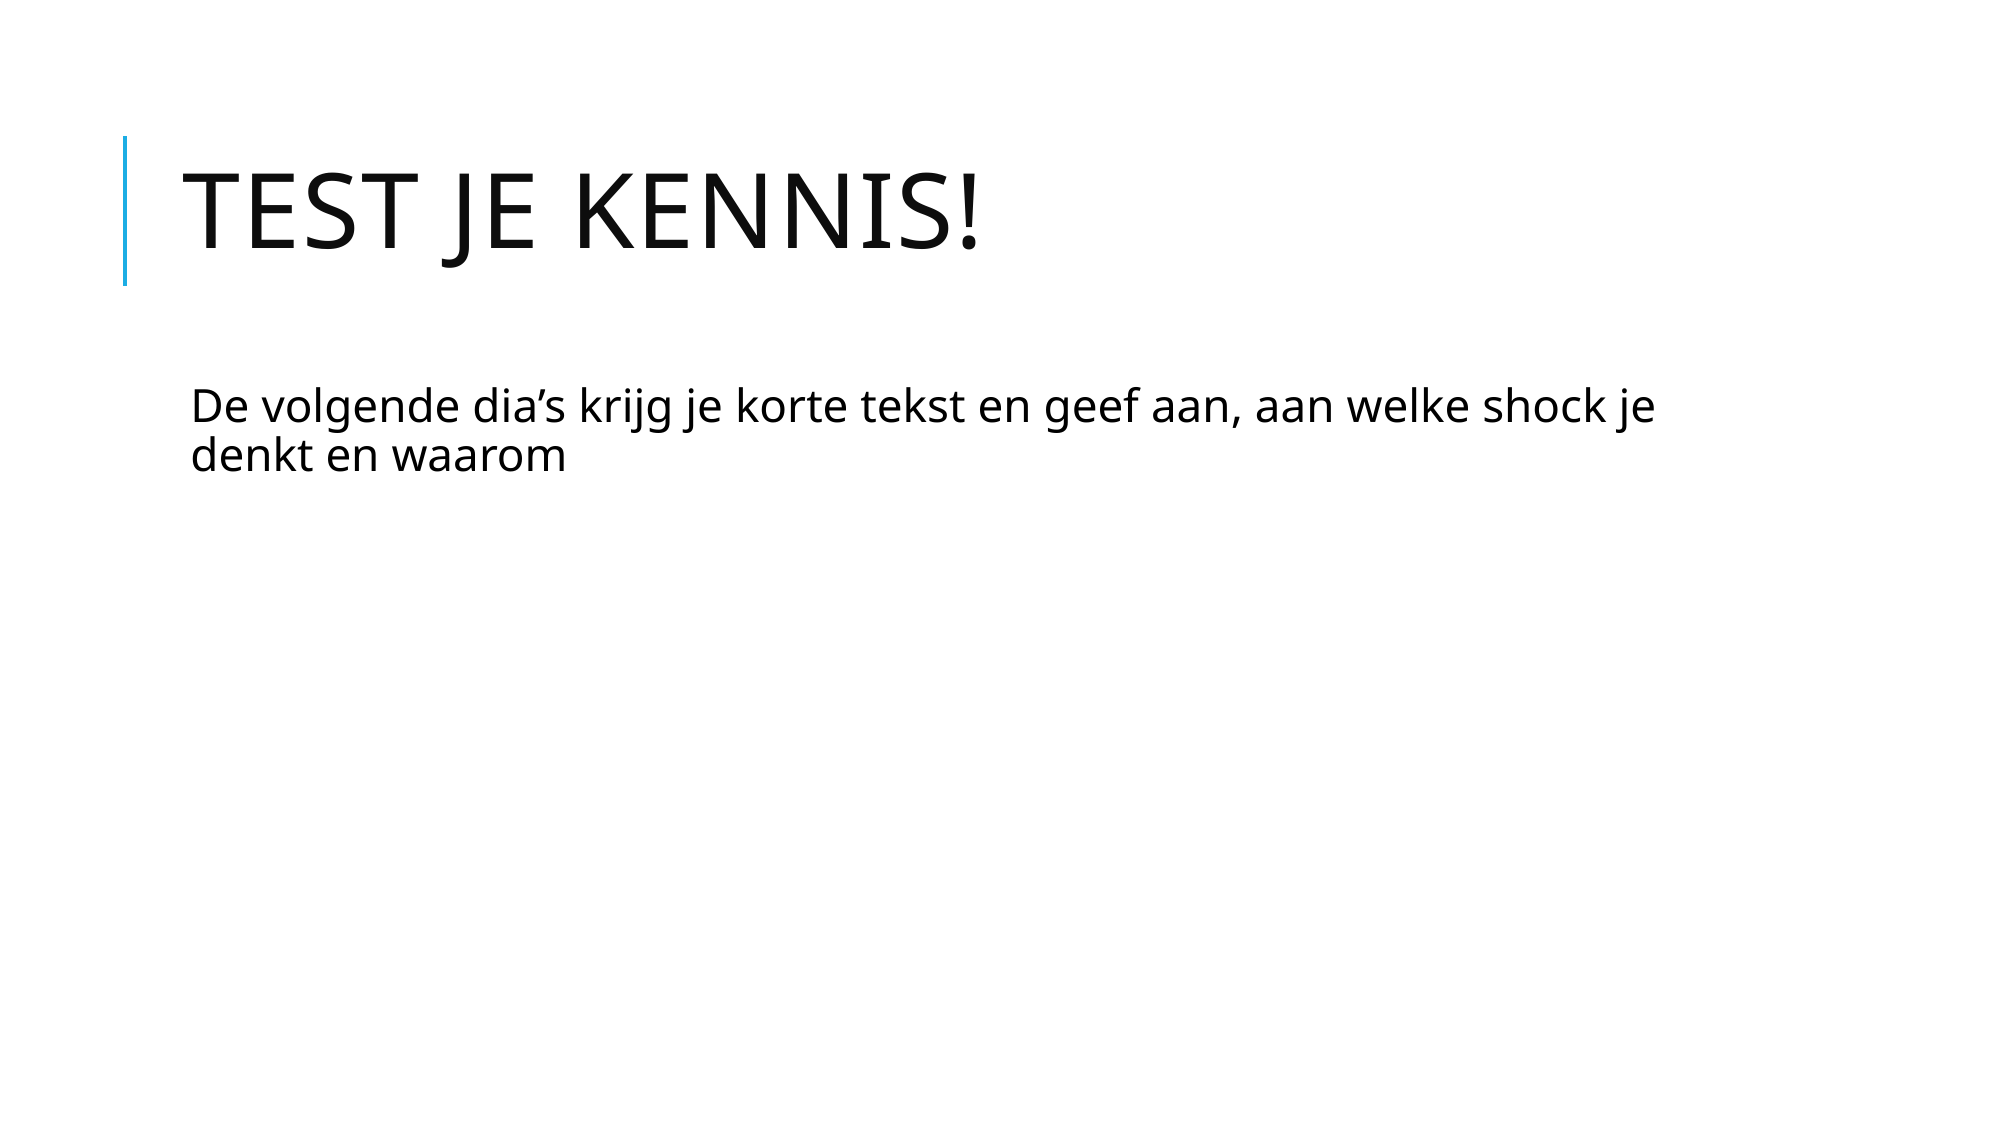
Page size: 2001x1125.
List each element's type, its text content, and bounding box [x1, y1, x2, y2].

title Test je kennis! [168, 96, 1763, 342]
list De volgende dia’s krijg je korte tekst en geef aan, aan welke shock je denkt en waarom [168, 375, 1763, 1035]
